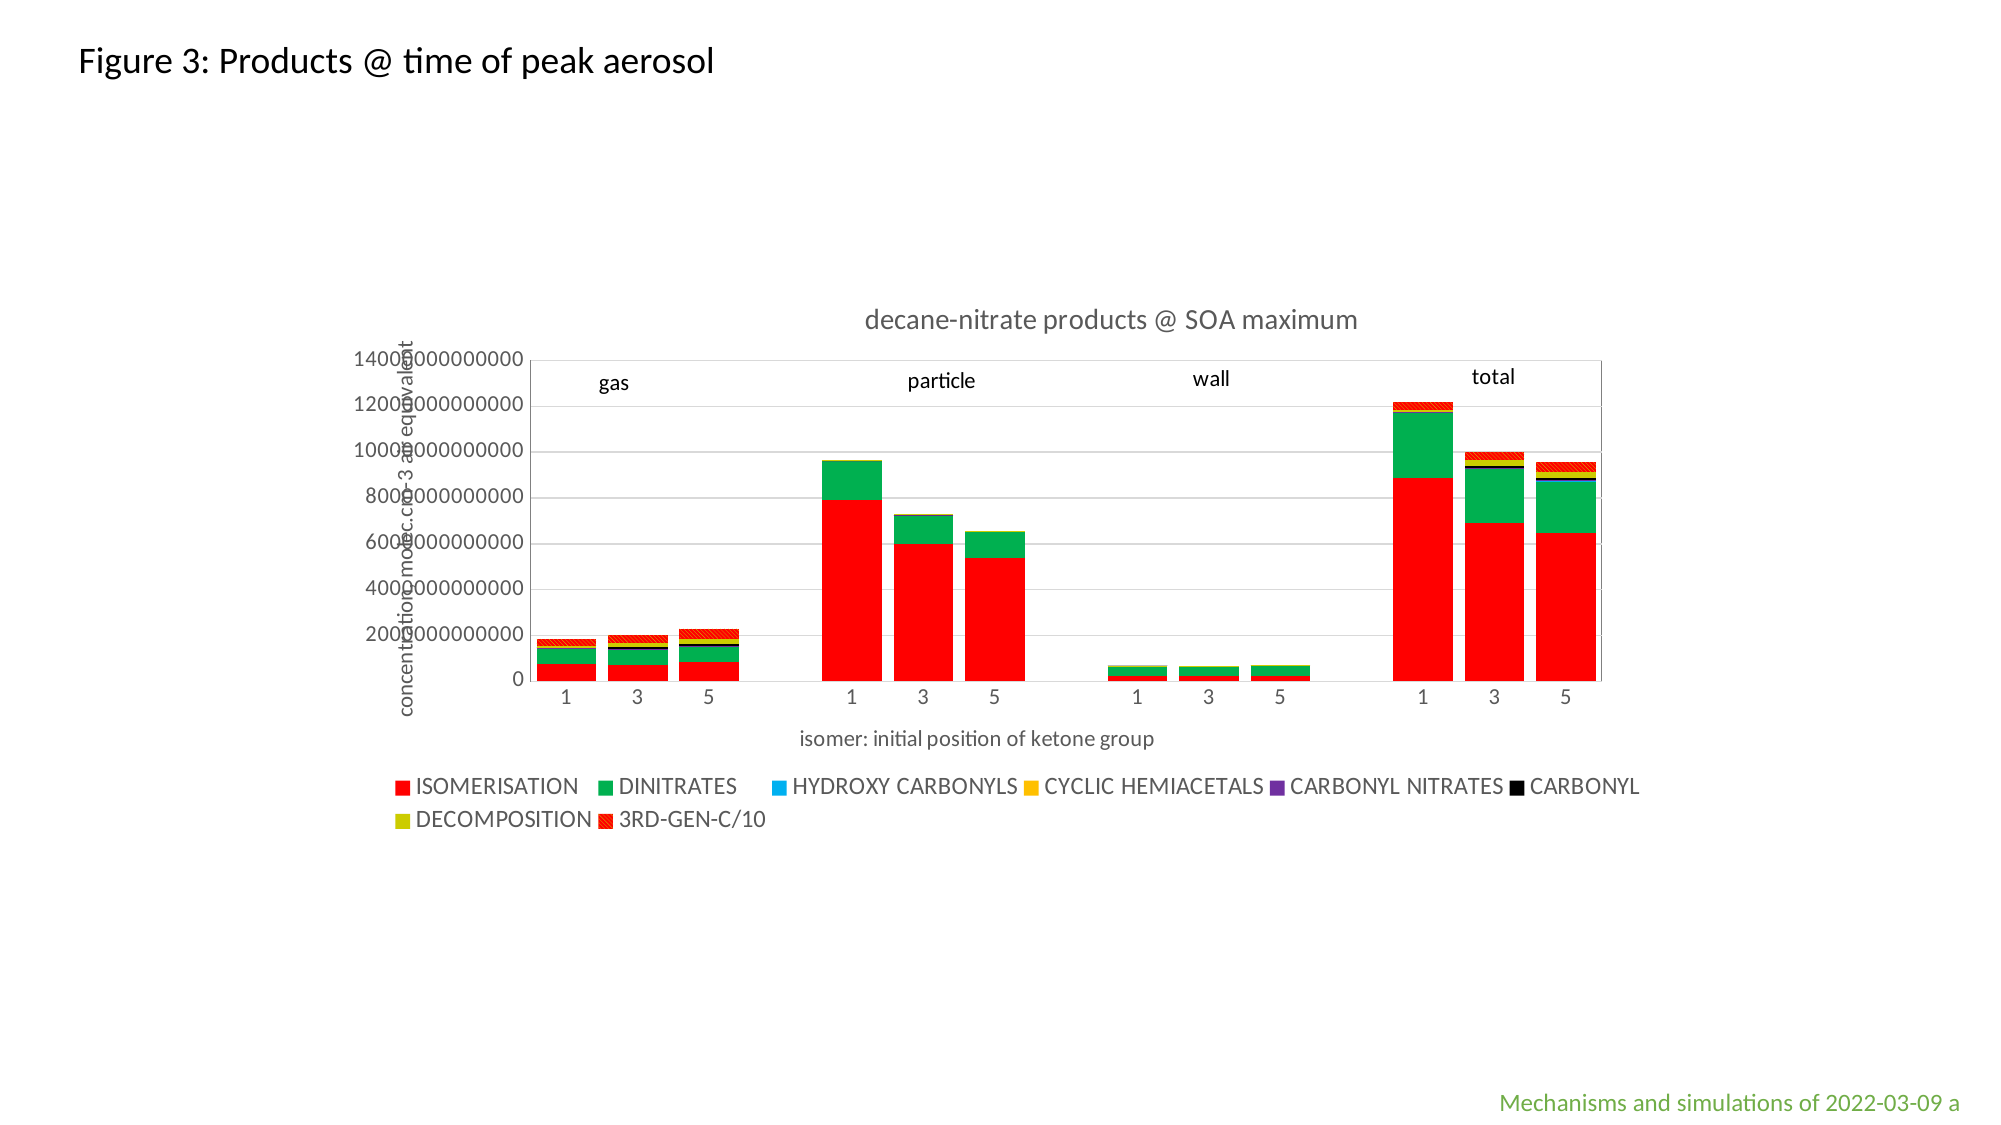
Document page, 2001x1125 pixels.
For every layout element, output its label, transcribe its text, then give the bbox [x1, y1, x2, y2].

chart [353, 282, 1647, 843]
text_box Mechanisms and simulations of 2022-03-09 a [1460, 1079, 2000, 1125]
text_box Figure 3: Products @ time of peak aerosol [63, 28, 948, 134]
